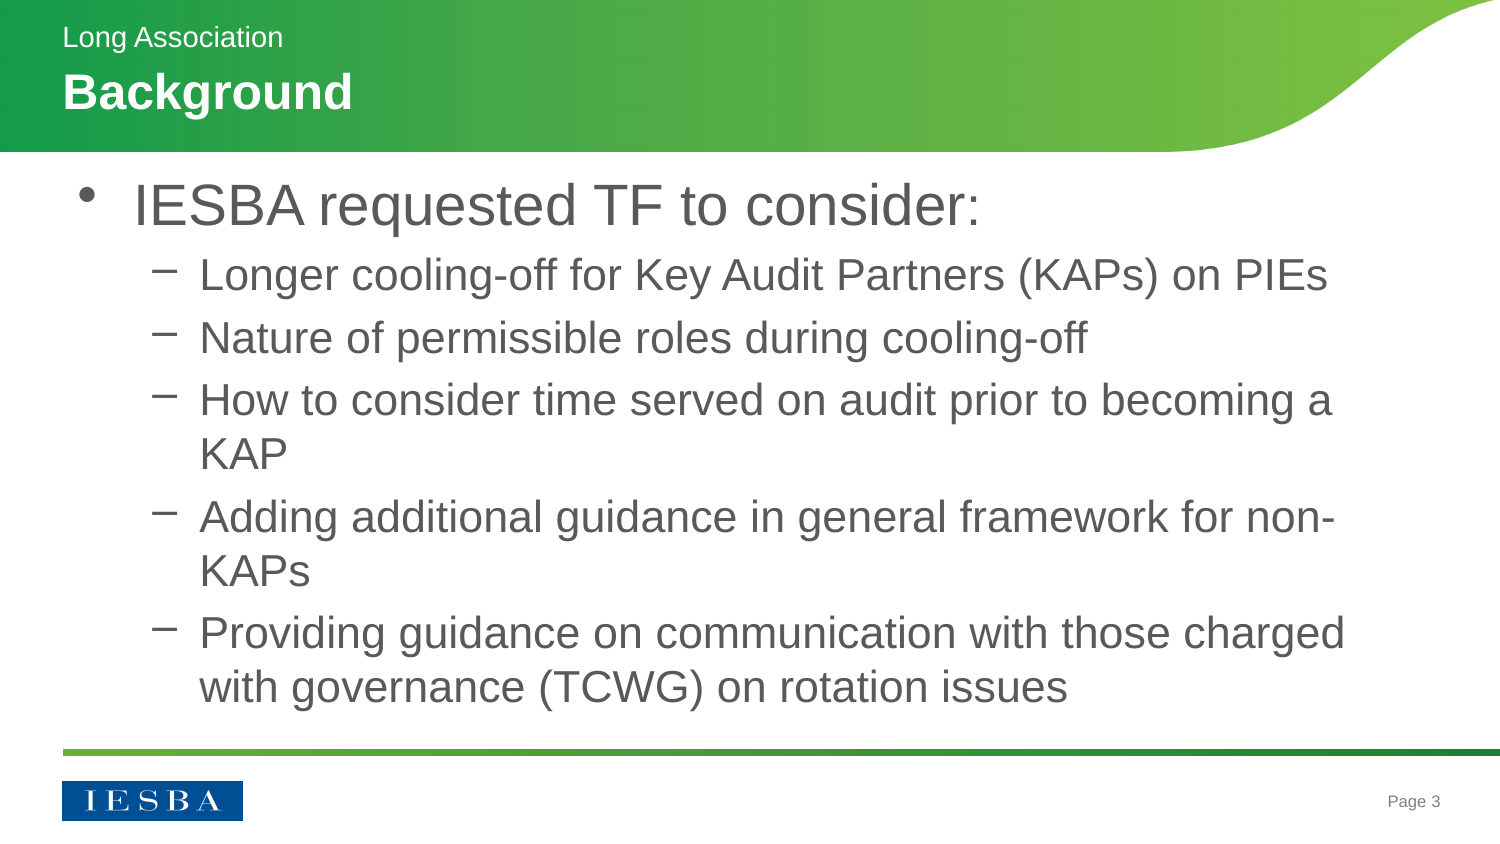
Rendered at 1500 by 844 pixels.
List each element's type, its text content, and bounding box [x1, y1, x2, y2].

list IESBA requested TF to consider: Longer cooling-off for Key Audit Partners (KAPs) on PIEs Nature of permissible roles during cooling-off How to consider time served on audit prior to becoming a KAP Adding additional guidance in general framework for non-KAPs Providing guidance on communication with those charged with governance (TCWG) on rotation issues [62, 159, 1450, 735]
picture [62, 781, 243, 821]
subtitle Long Association [62, 18, 500, 47]
picture [0, 0, 1497, 152]
title Background [62, 56, 1300, 122]
